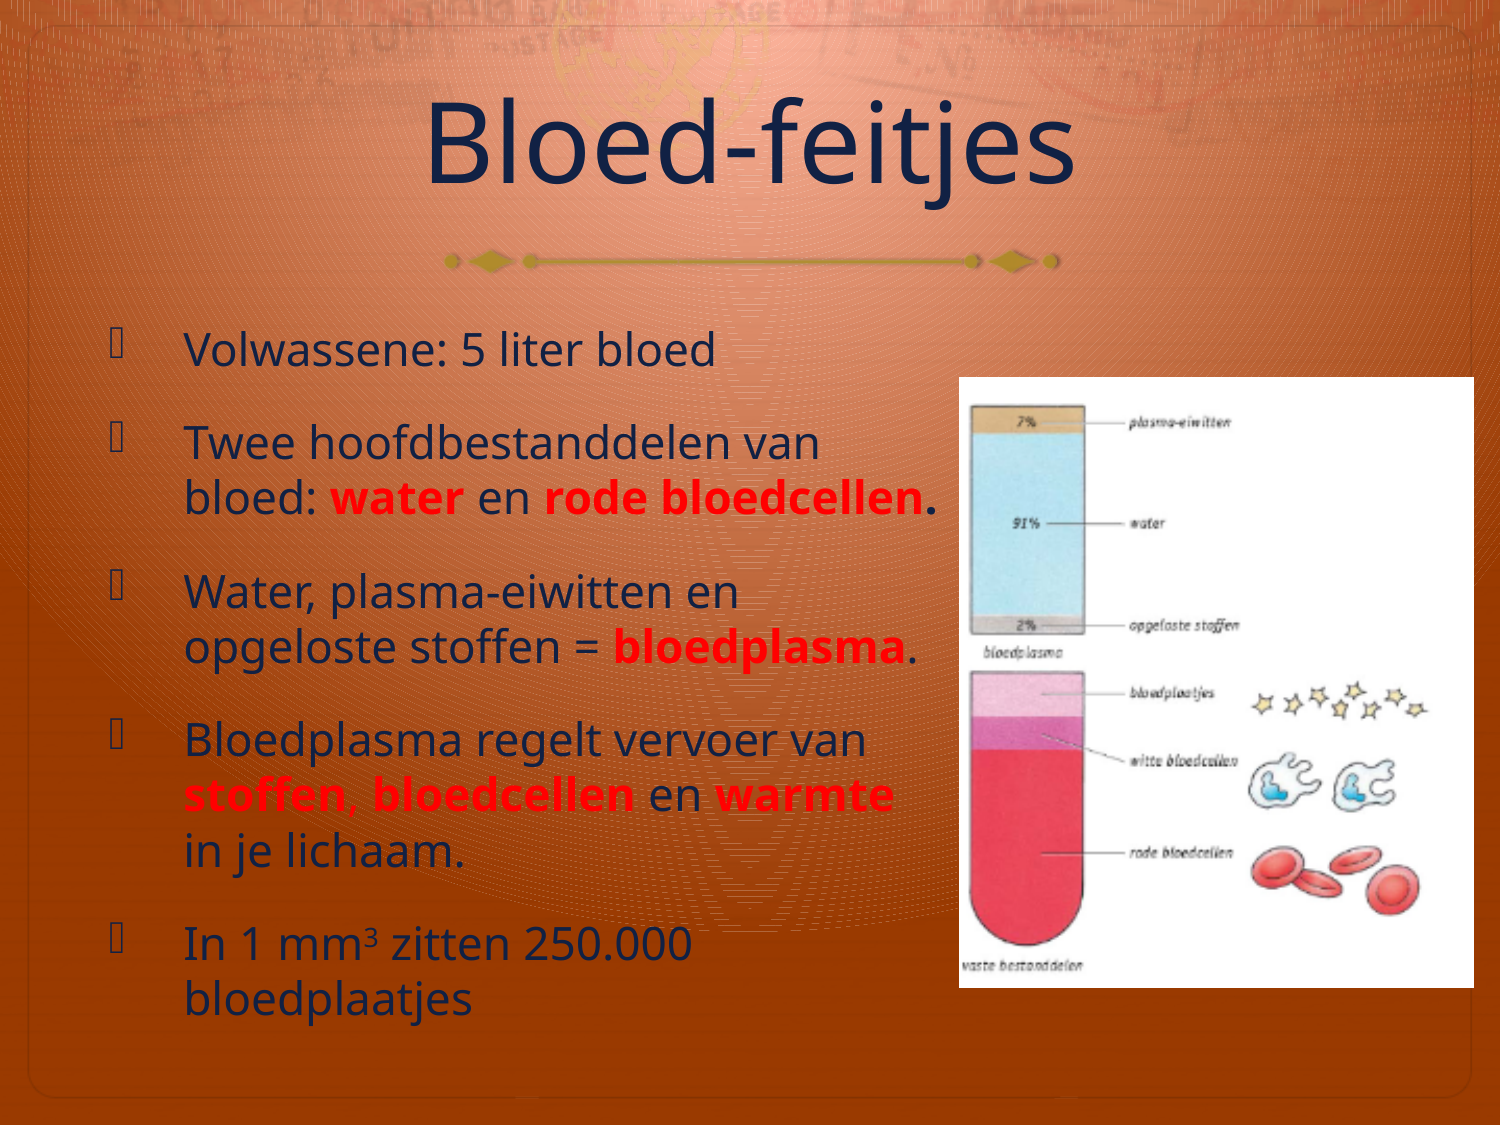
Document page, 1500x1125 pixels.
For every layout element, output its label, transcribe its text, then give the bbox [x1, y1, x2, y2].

picture [0, 0, 1500, 1125]
title Bloed-feitjes [93, 45, 1407, 233]
list Volwassene: 5 liter bloed Twee hoofdbestanddelen van bloed: water en rode bloedcellen. Water, plasma-eiwitten en opgeloste stoffen = bloedplasma. Bloedplasma regelt vervoer van stoffen, bloedcellen en warmte in je lichaam. In 1 mm3 zitten 250.000 bloedplaatjes [93, 312, 960, 1046]
